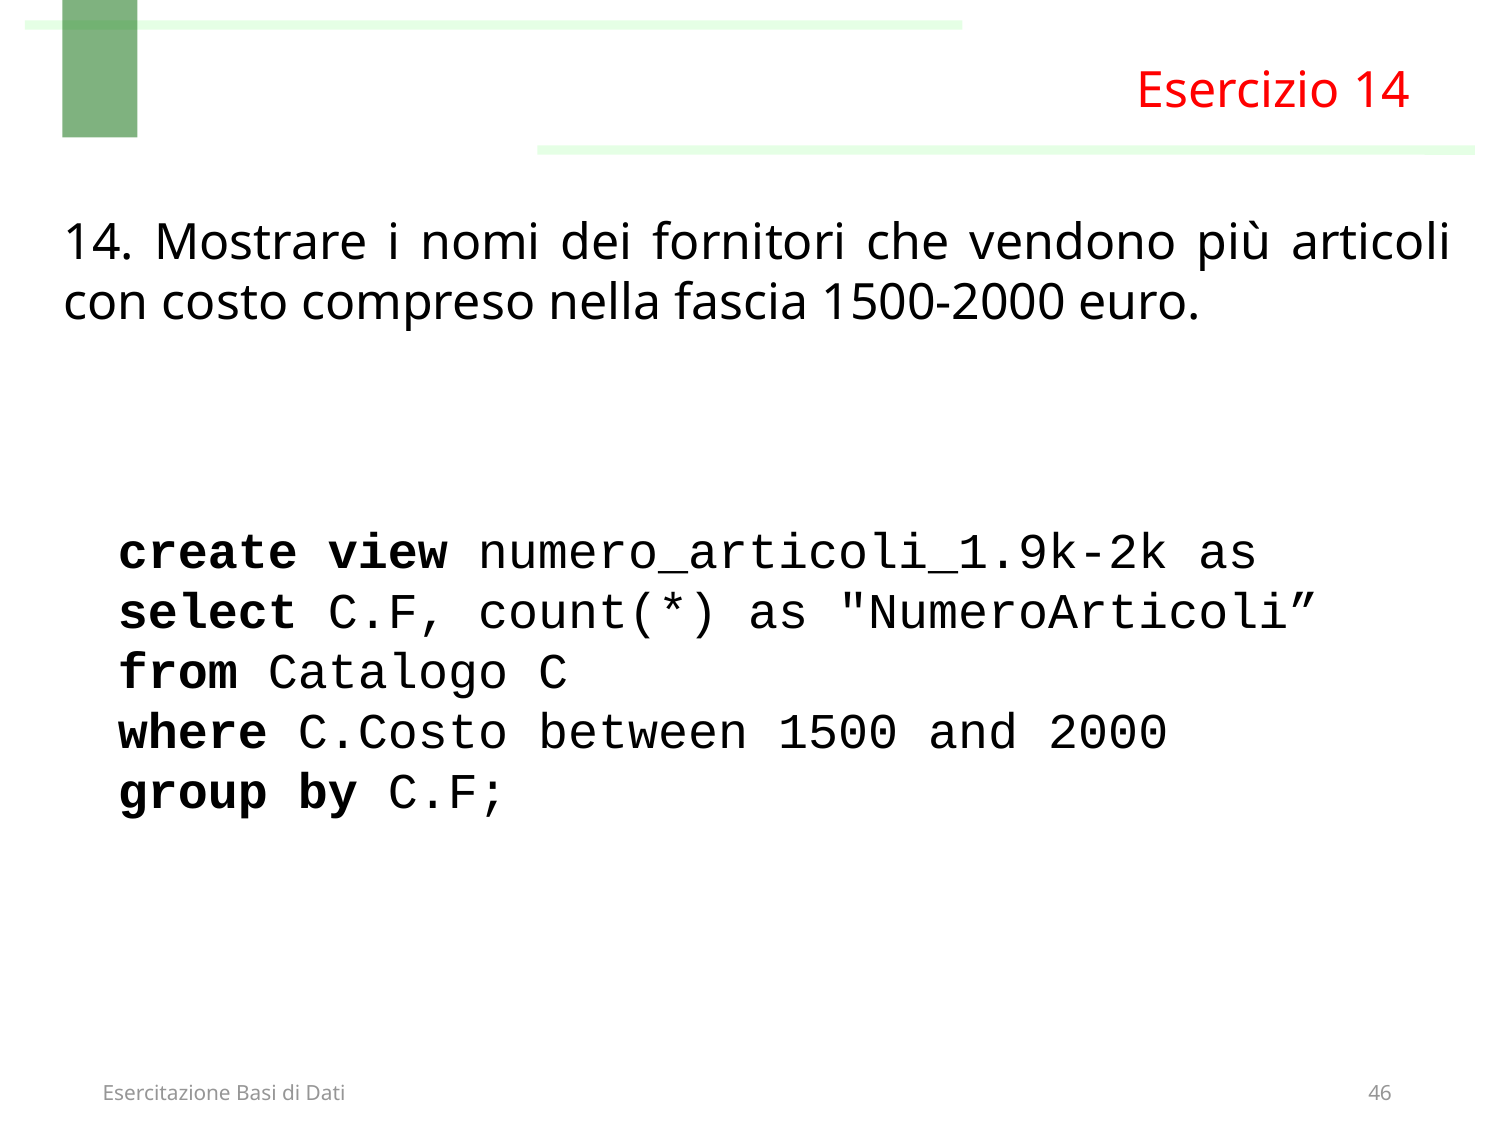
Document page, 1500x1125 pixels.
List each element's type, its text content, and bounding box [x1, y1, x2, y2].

text_box [50, 338, 1425, 950]
text_box 14. Mostrare i nomi dei fornitori che vendono più articoli con costo compreso nella fascia 1500-2000 euro. [49, 202, 1467, 338]
text_box Esercizio 14 [174, 37, 1425, 138]
text_box create view numero_articoli_1.9k-2k as select C.F, count(*) as "NumeroArticoli” from Catalogo C where C.Costo between 1500 and 2000 group by C.F; [28, 510, 1421, 826]
